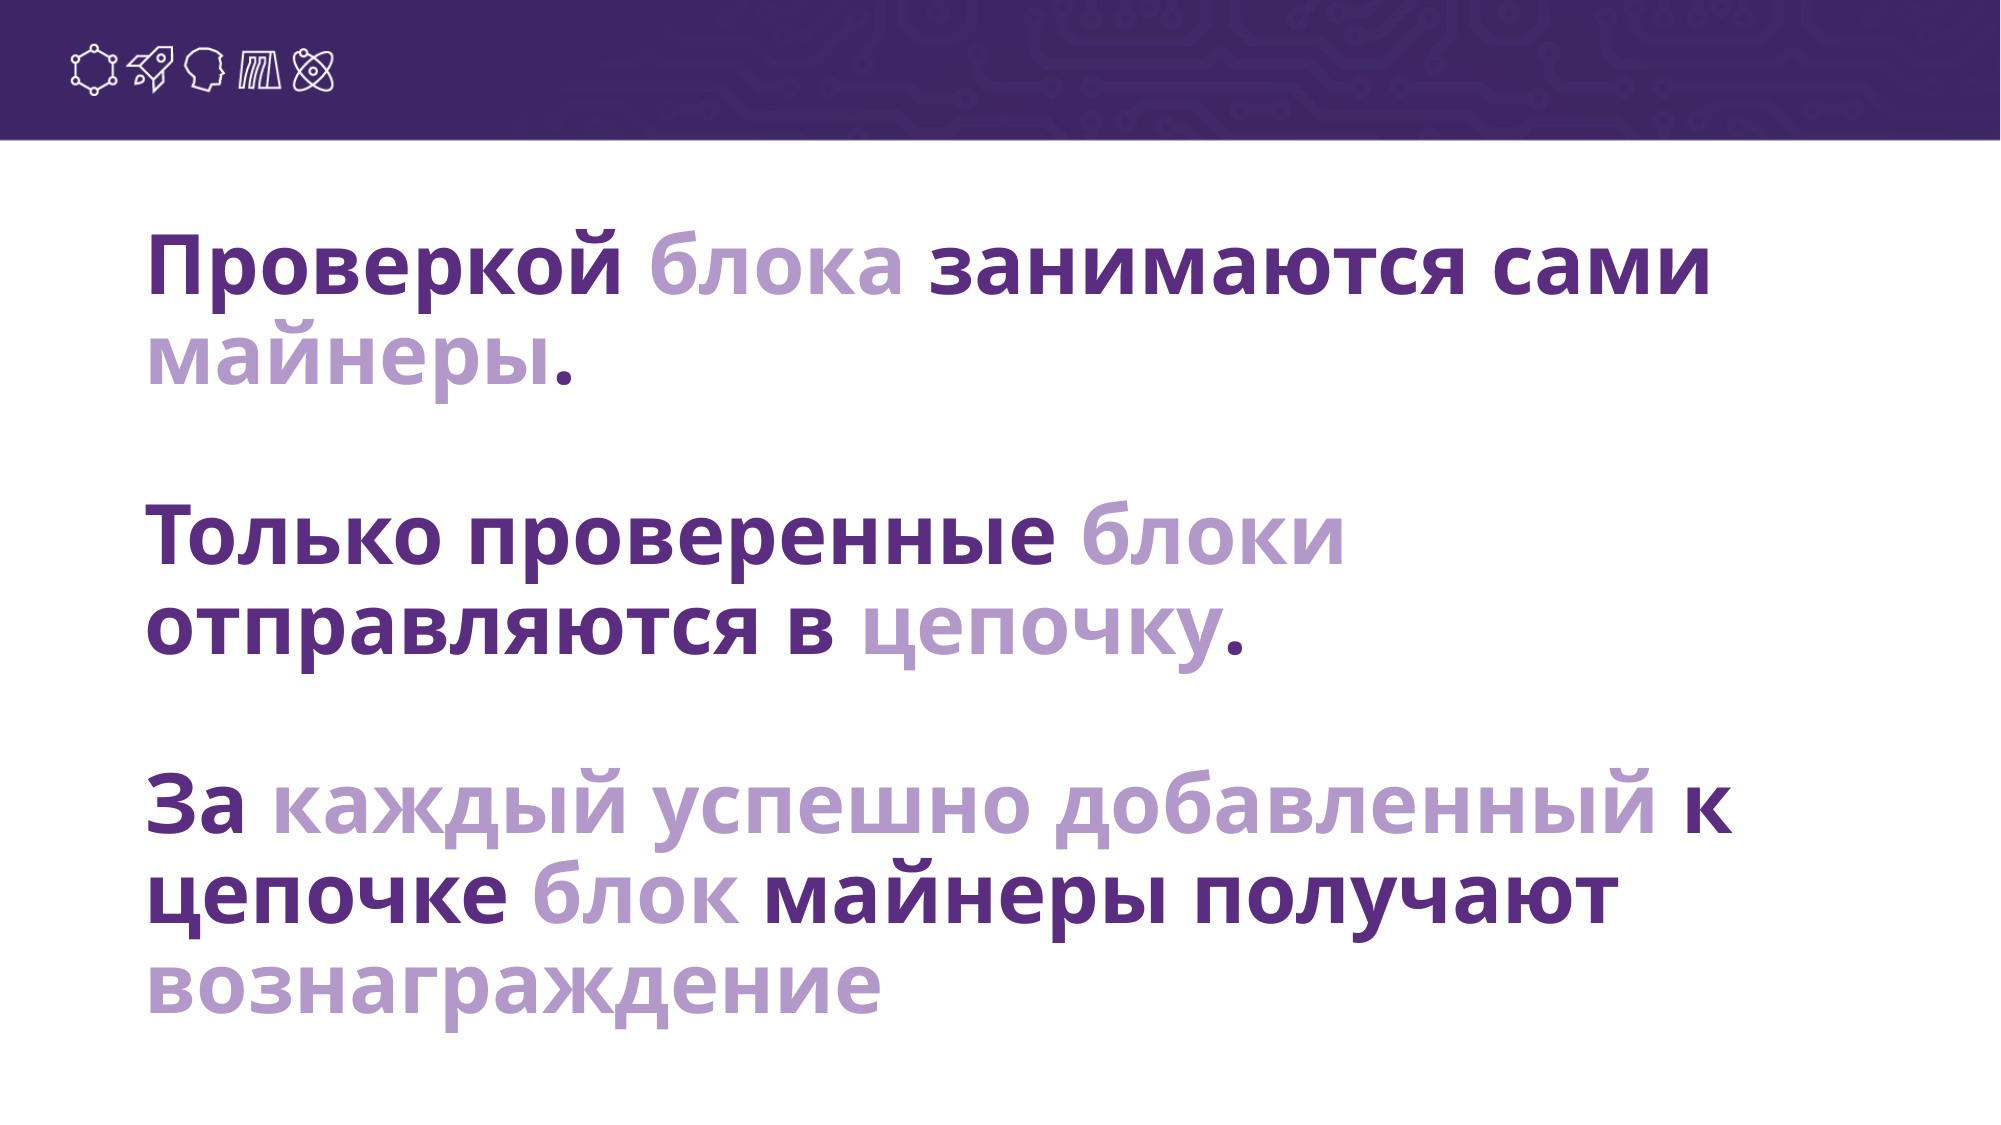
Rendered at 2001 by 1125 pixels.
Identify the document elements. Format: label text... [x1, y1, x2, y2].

picture [0, 0, 2001, 1125]
text_box Проверкой блока занимаются сами майнеры. Только проверенные блоки отправляются в цепочку. За каждый успешно добавленный к цепочке блок майнеры получают вознаграждение [129, 233, 1965, 1021]
